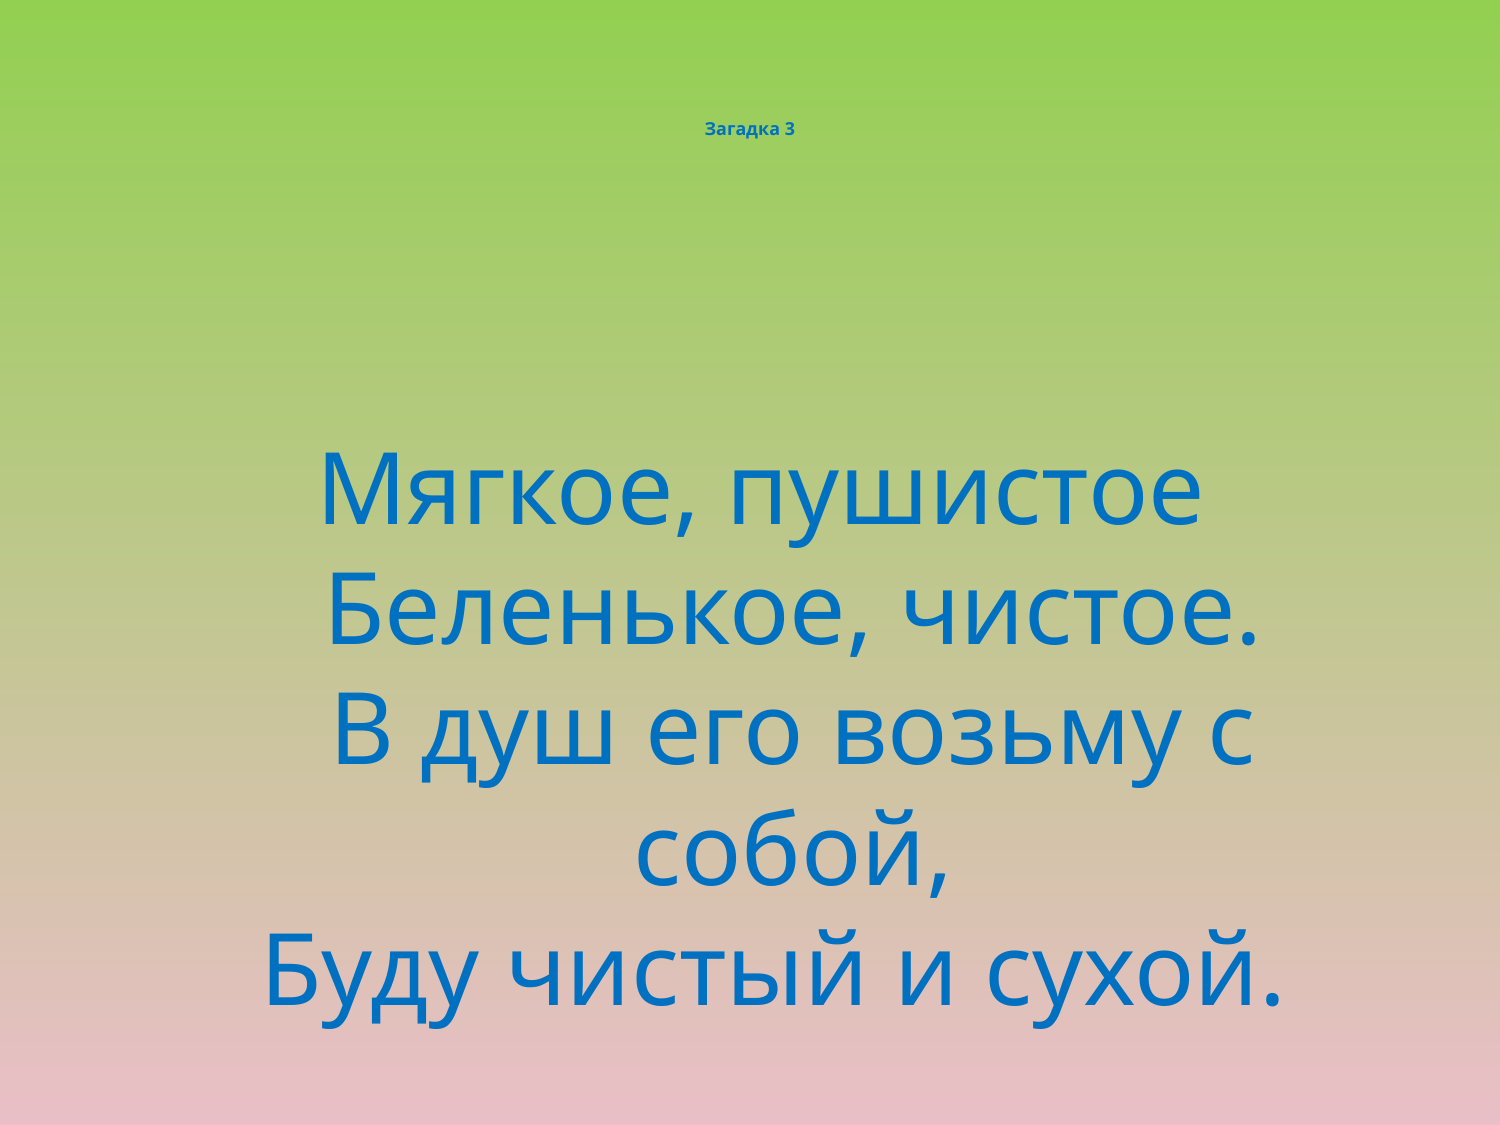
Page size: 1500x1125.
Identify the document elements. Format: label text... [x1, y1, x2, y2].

list Мягкое, пушистое Беленькое, чистое. В душ его возьму с собой, Буду чистый и сухой. [75, 262, 1425, 1035]
title Загадка 3 [75, 45, 1425, 233]
